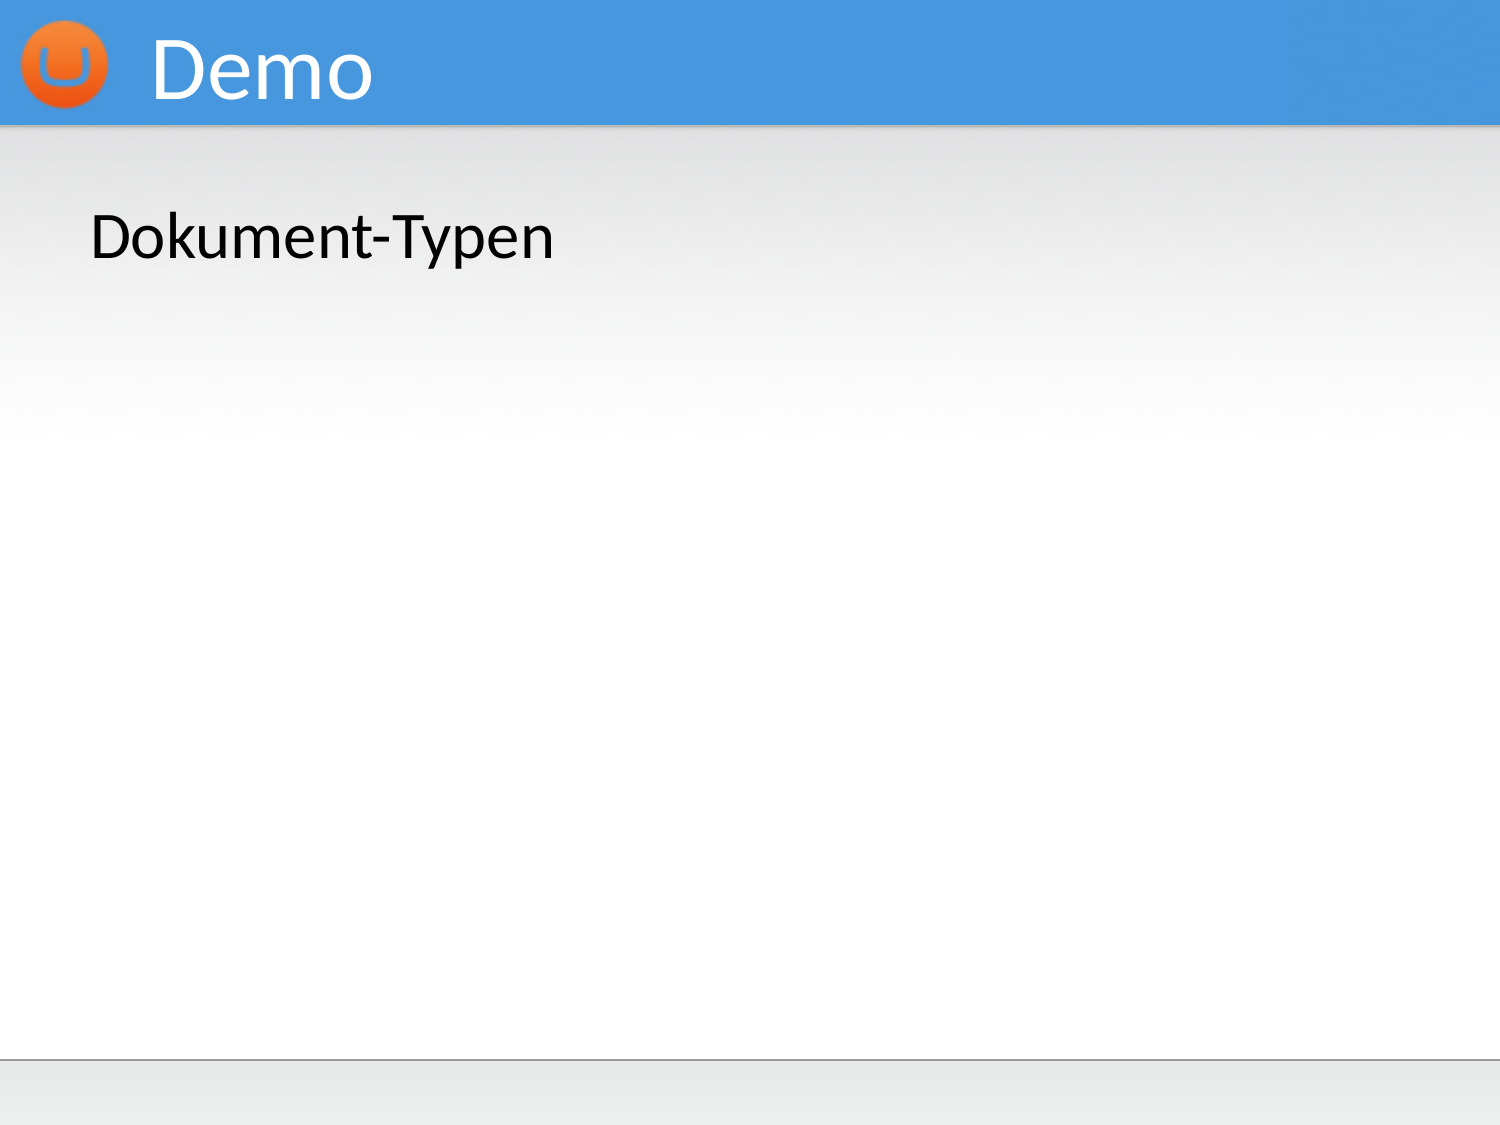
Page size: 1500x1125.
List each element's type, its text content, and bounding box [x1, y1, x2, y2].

list Dokument-Typen [75, 184, 1425, 1005]
title Demo [135, 0, 1500, 126]
picture [0, 0, 1500, 1125]
